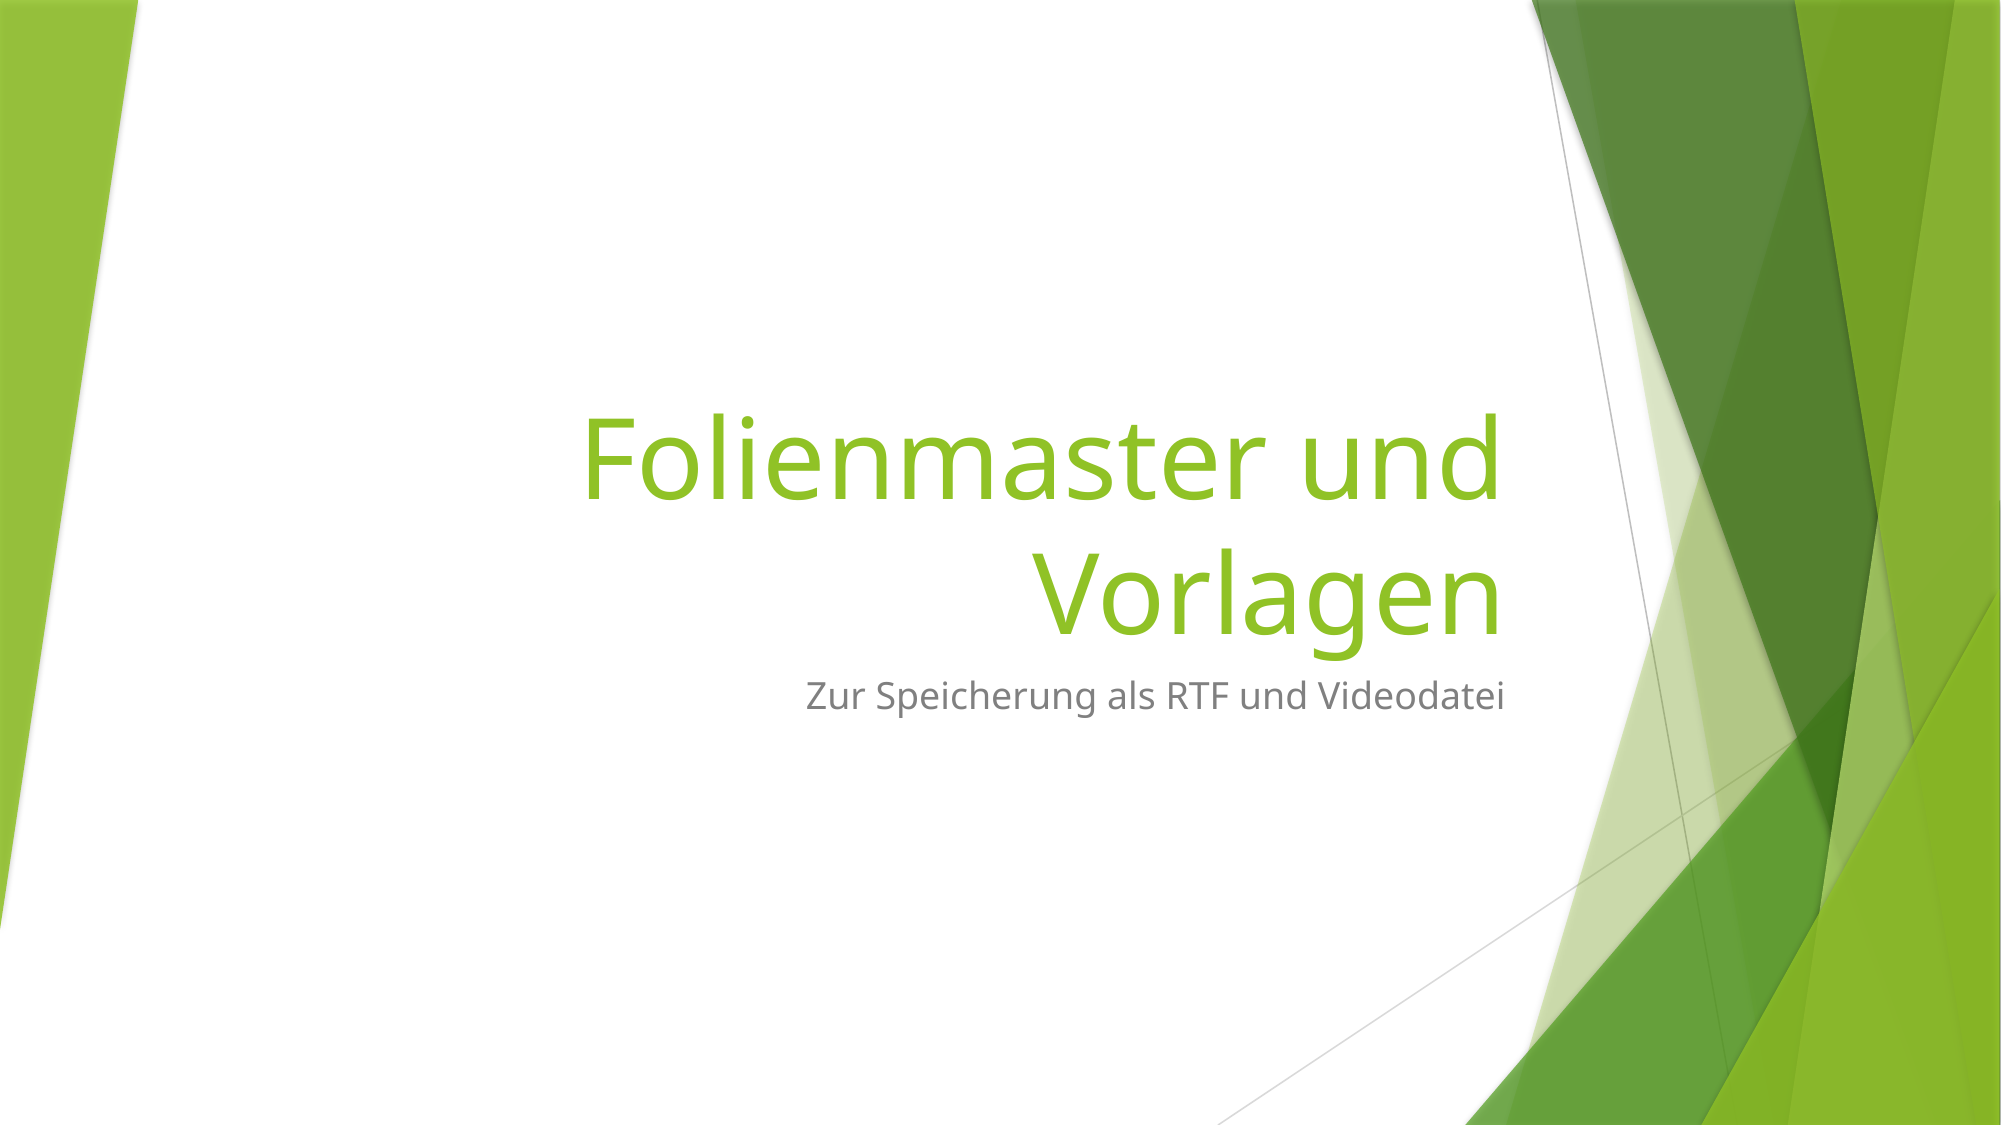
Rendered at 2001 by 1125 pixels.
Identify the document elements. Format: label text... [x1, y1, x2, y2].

title Folienmaster und Vorlagen [247, 394, 1522, 664]
subtitle Zur Speicherung als RTF und Videodatei [247, 664, 1522, 845]
